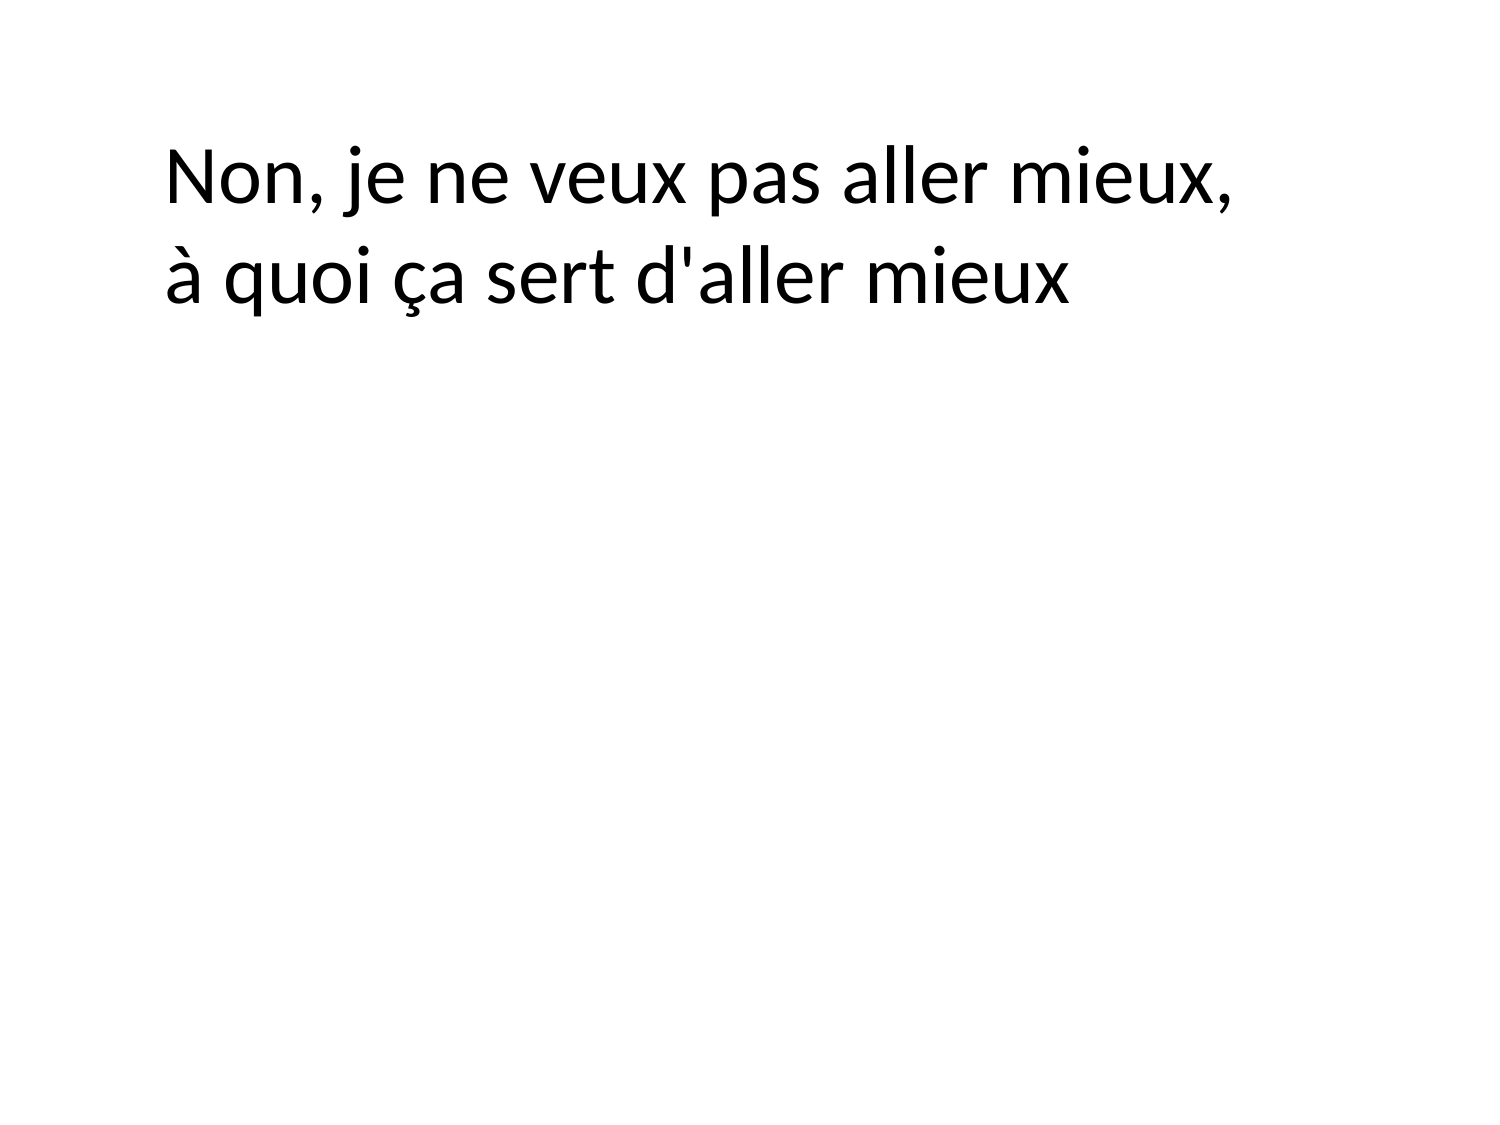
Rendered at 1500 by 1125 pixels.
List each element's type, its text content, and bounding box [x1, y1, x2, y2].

text_box Non, je ne veux pas aller mieux, à quoi ça sert d'aller mieux [150, 112, 1500, 328]
